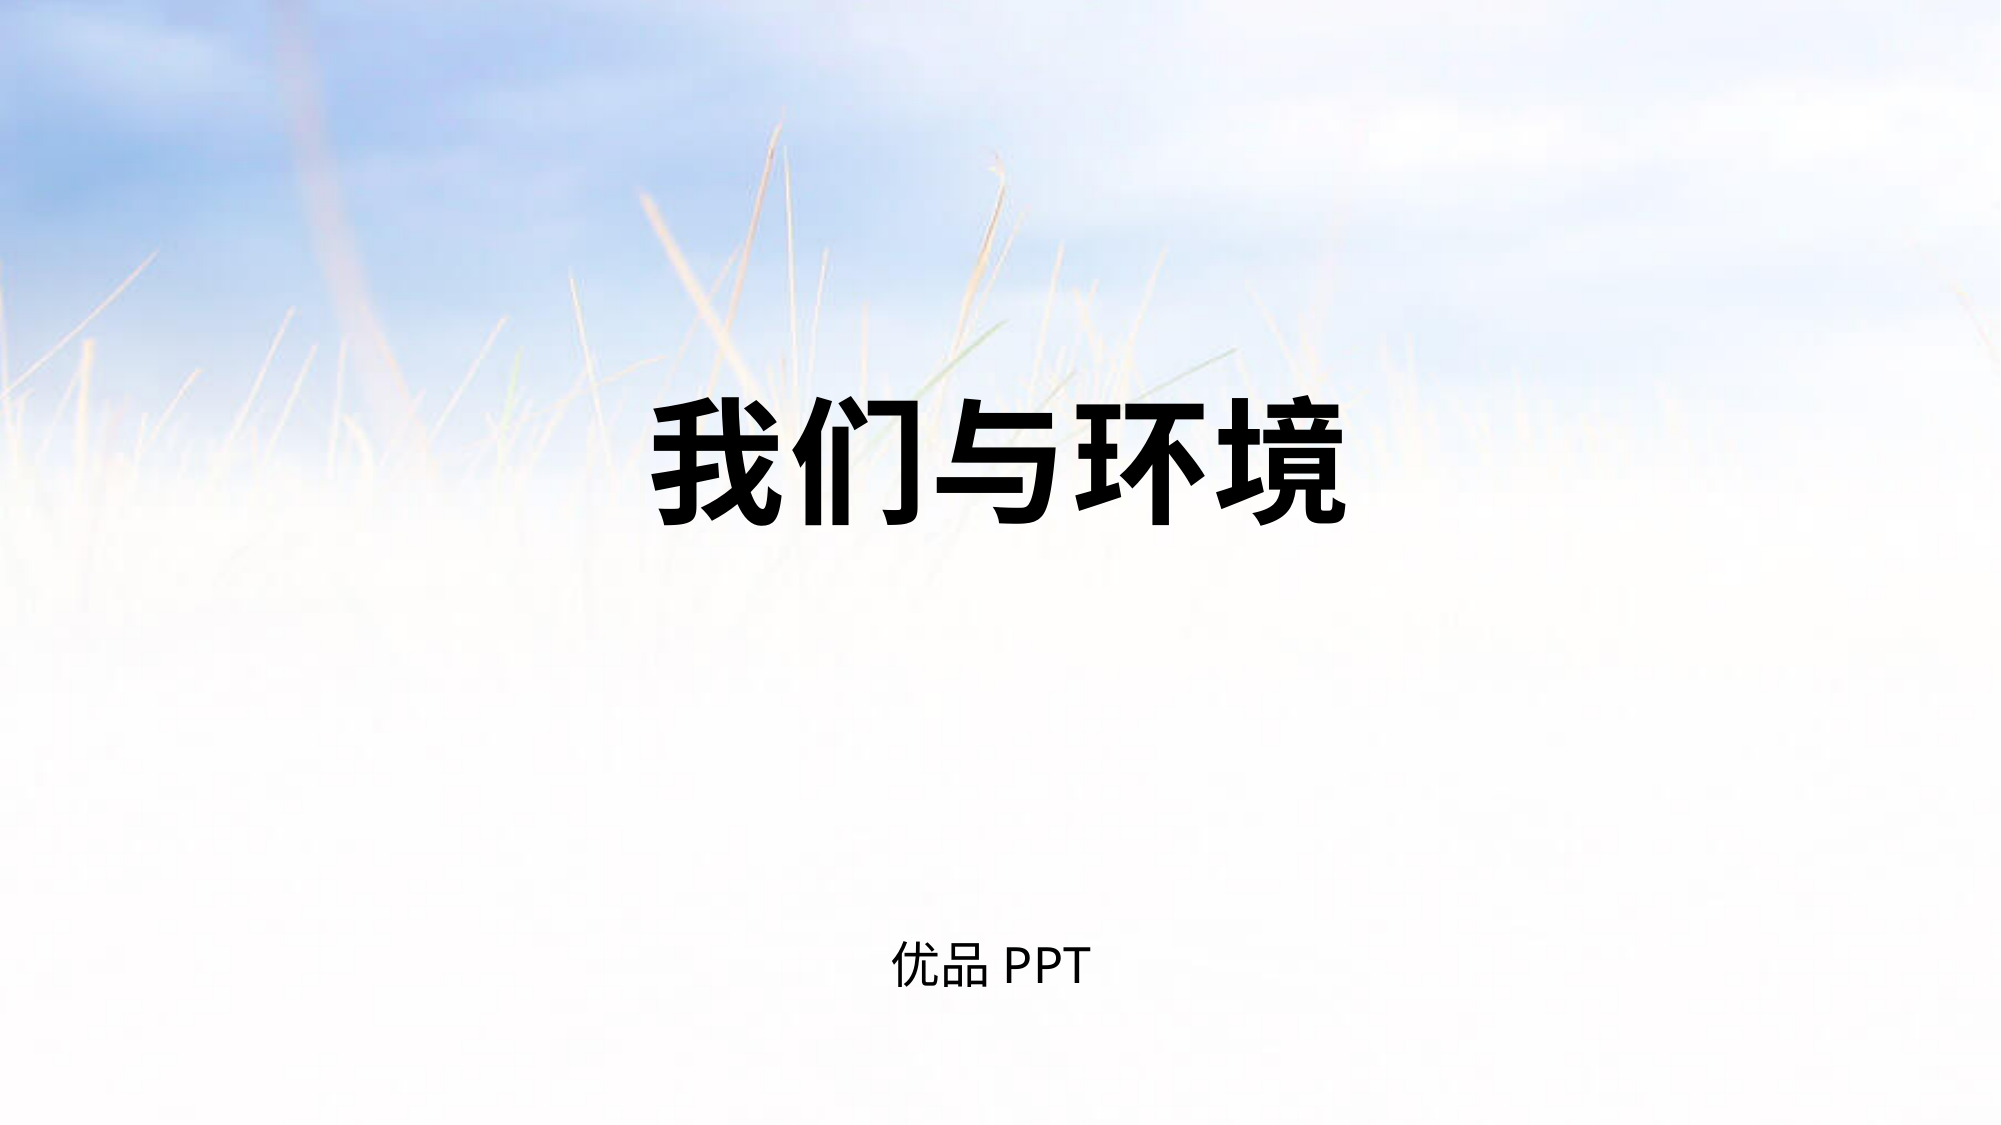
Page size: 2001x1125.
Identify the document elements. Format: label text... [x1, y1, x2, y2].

text_box 我们与环境 [249, 368, 1750, 596]
picture [0, 0, 2001, 1125]
text_box 优品PPT [819, 919, 1163, 1001]
